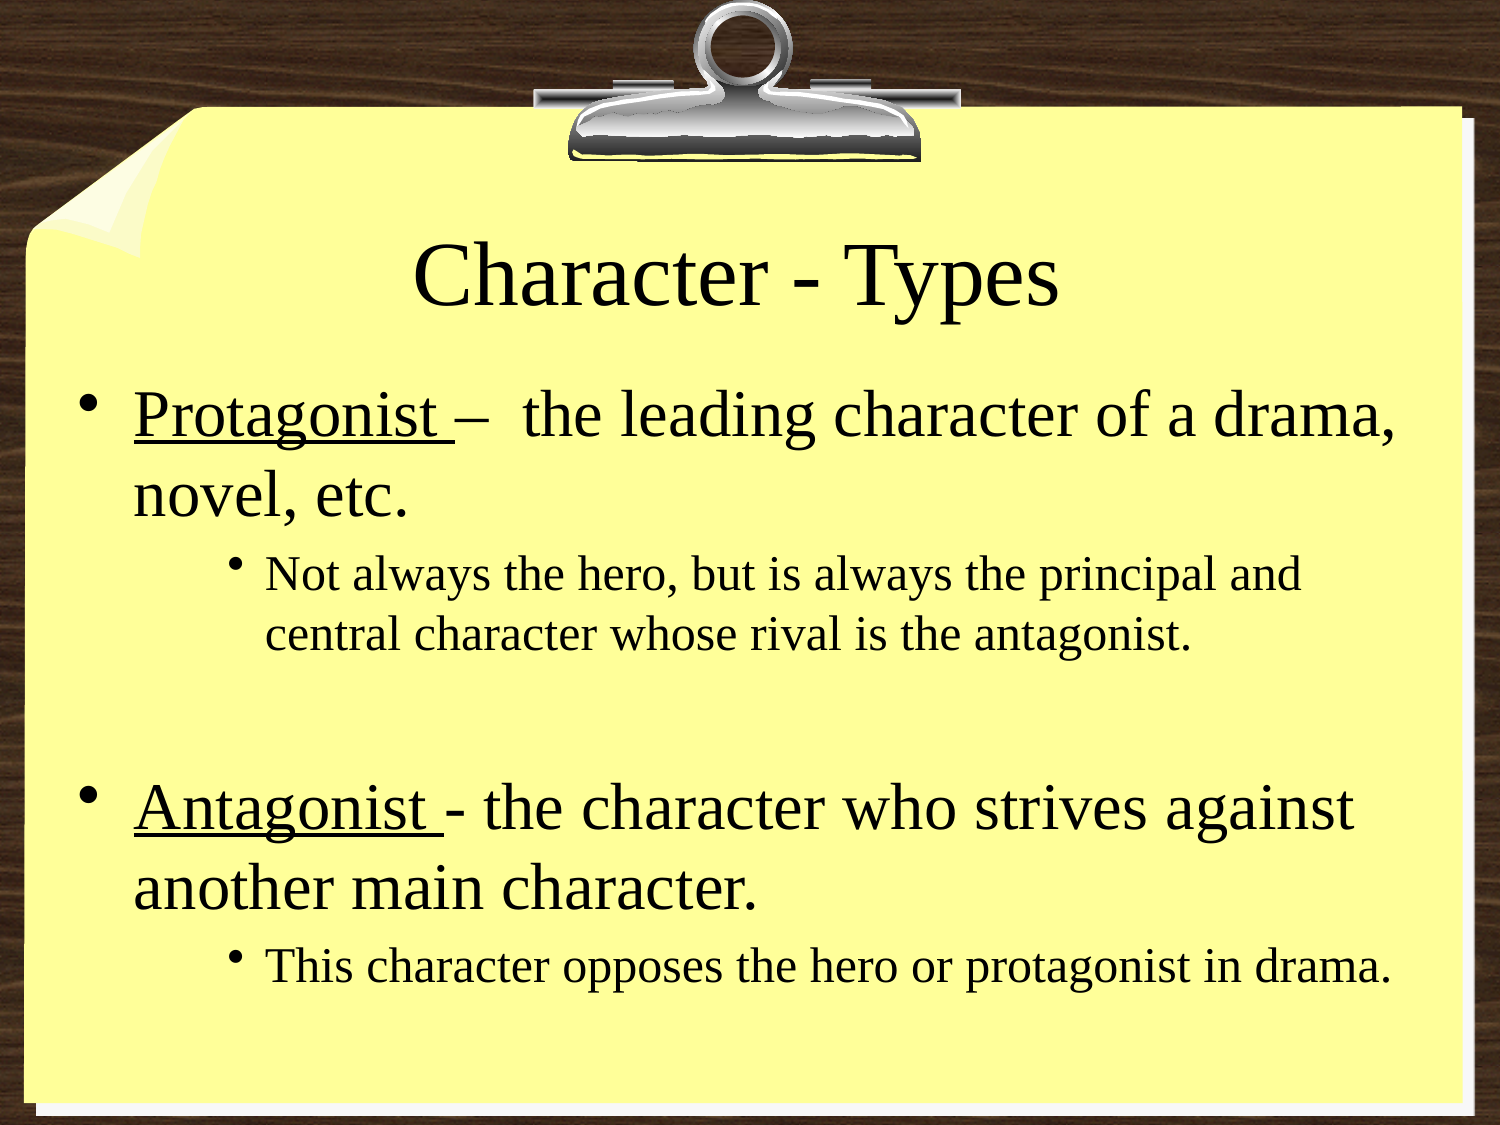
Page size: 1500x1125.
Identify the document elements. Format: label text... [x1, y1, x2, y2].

title Character - Types [74, 174, 1401, 362]
picture [710, 15, 775, 78]
list Protagonist – the leading character of a drama, novel, etc. Not always the hero, but is always the principal and central character whose rival is the antagonist. Antagonist - the character who strives against another main character. This character opposes the hero or protagonist in drama. [62, 362, 1432, 1088]
picture [0, 0, 1500, 1125]
